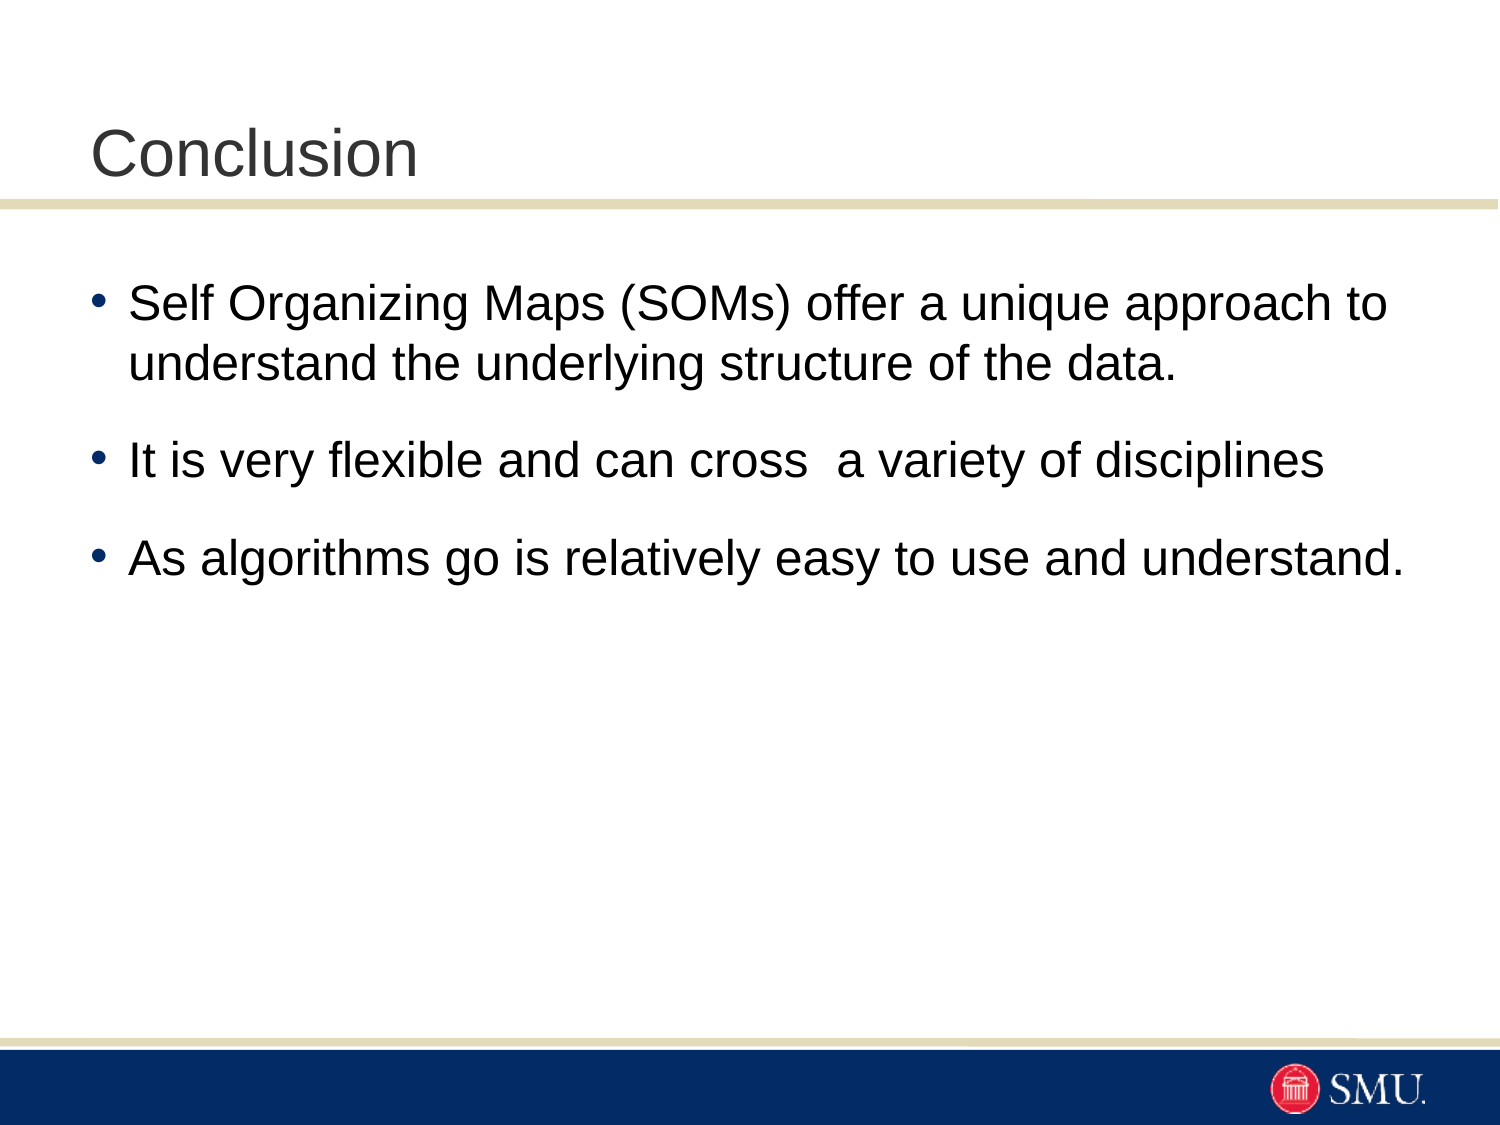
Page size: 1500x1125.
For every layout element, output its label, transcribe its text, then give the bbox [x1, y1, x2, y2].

list Self Organizing Maps (SOMs) offer a unique approach to understand the underlying structure of the data. It is very flexible and can cross a variety of disciplines As algorithms go is relatively easy to use and understand. [75, 262, 1425, 1005]
picture [1270, 1063, 1425, 1114]
title Conclusion [75, 9, 1425, 198]
